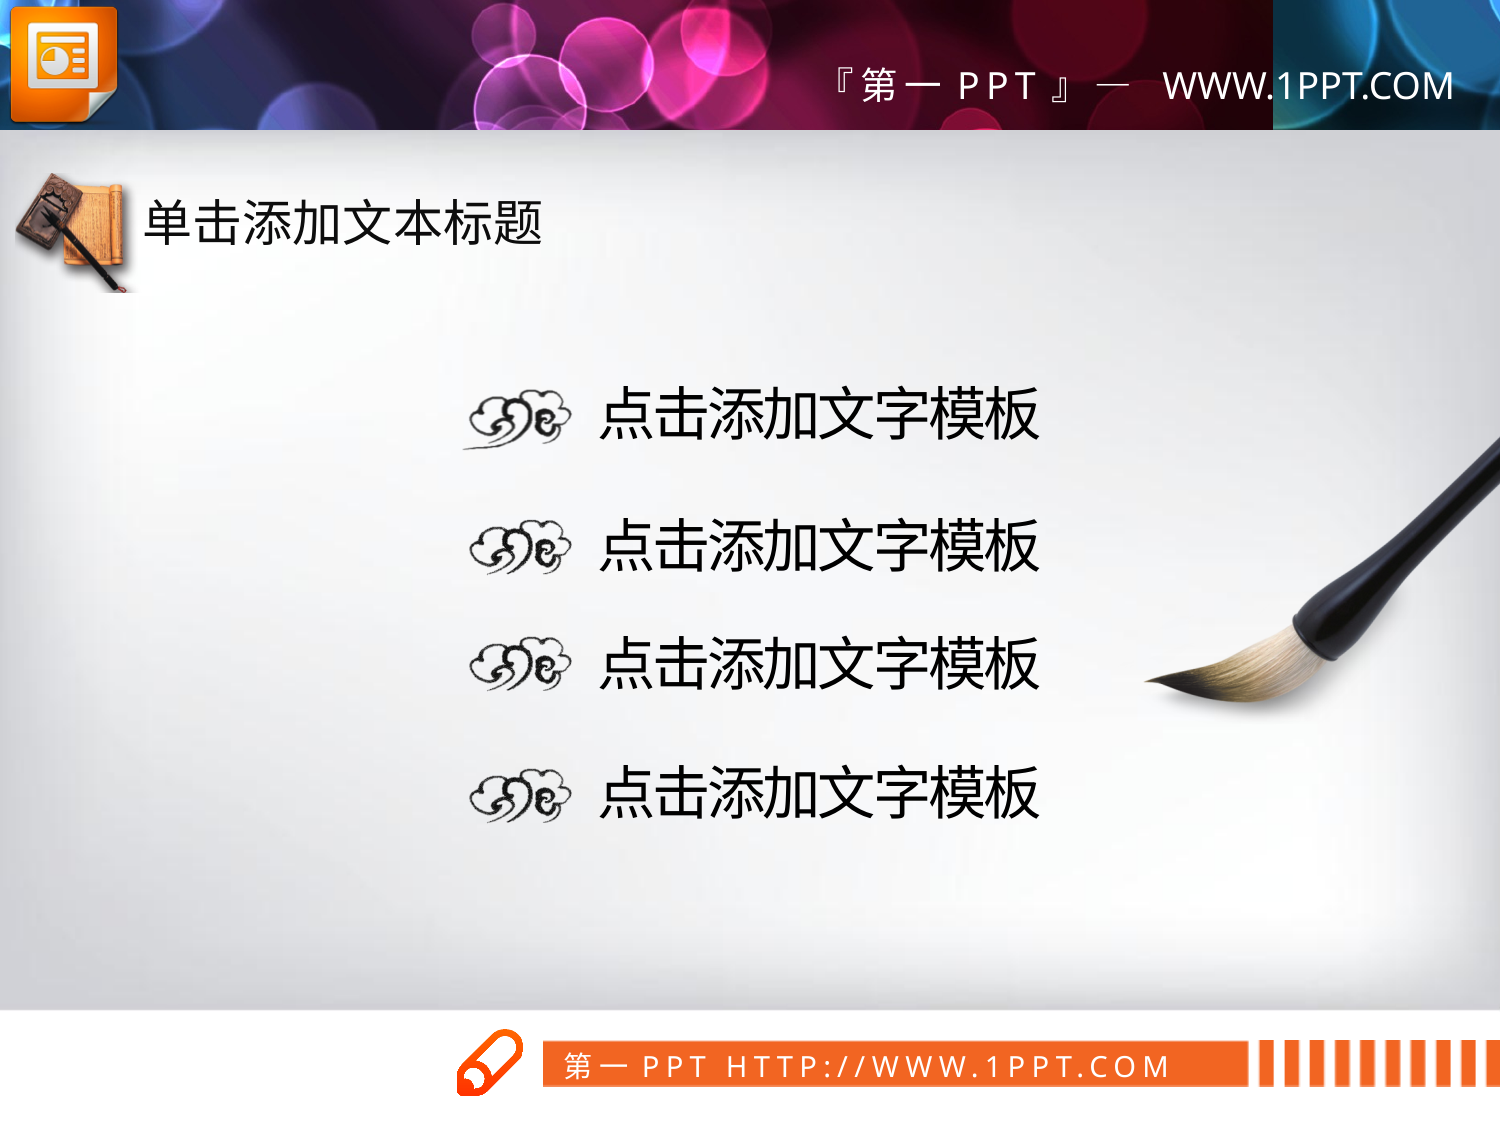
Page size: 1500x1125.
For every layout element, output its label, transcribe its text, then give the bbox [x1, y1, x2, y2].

text_box 点击添加文字模板 [582, 383, 1098, 454]
picture [543, 1040, 1500, 1087]
text_box 点击添加文字模板 [582, 515, 1098, 587]
picture [0, 0, 1500, 1012]
text_box 单击添加文本标题 [162, 181, 568, 262]
text_box 点击添加文字模板 [582, 762, 1098, 833]
text_box 点击添加文字模板 [582, 633, 1098, 704]
